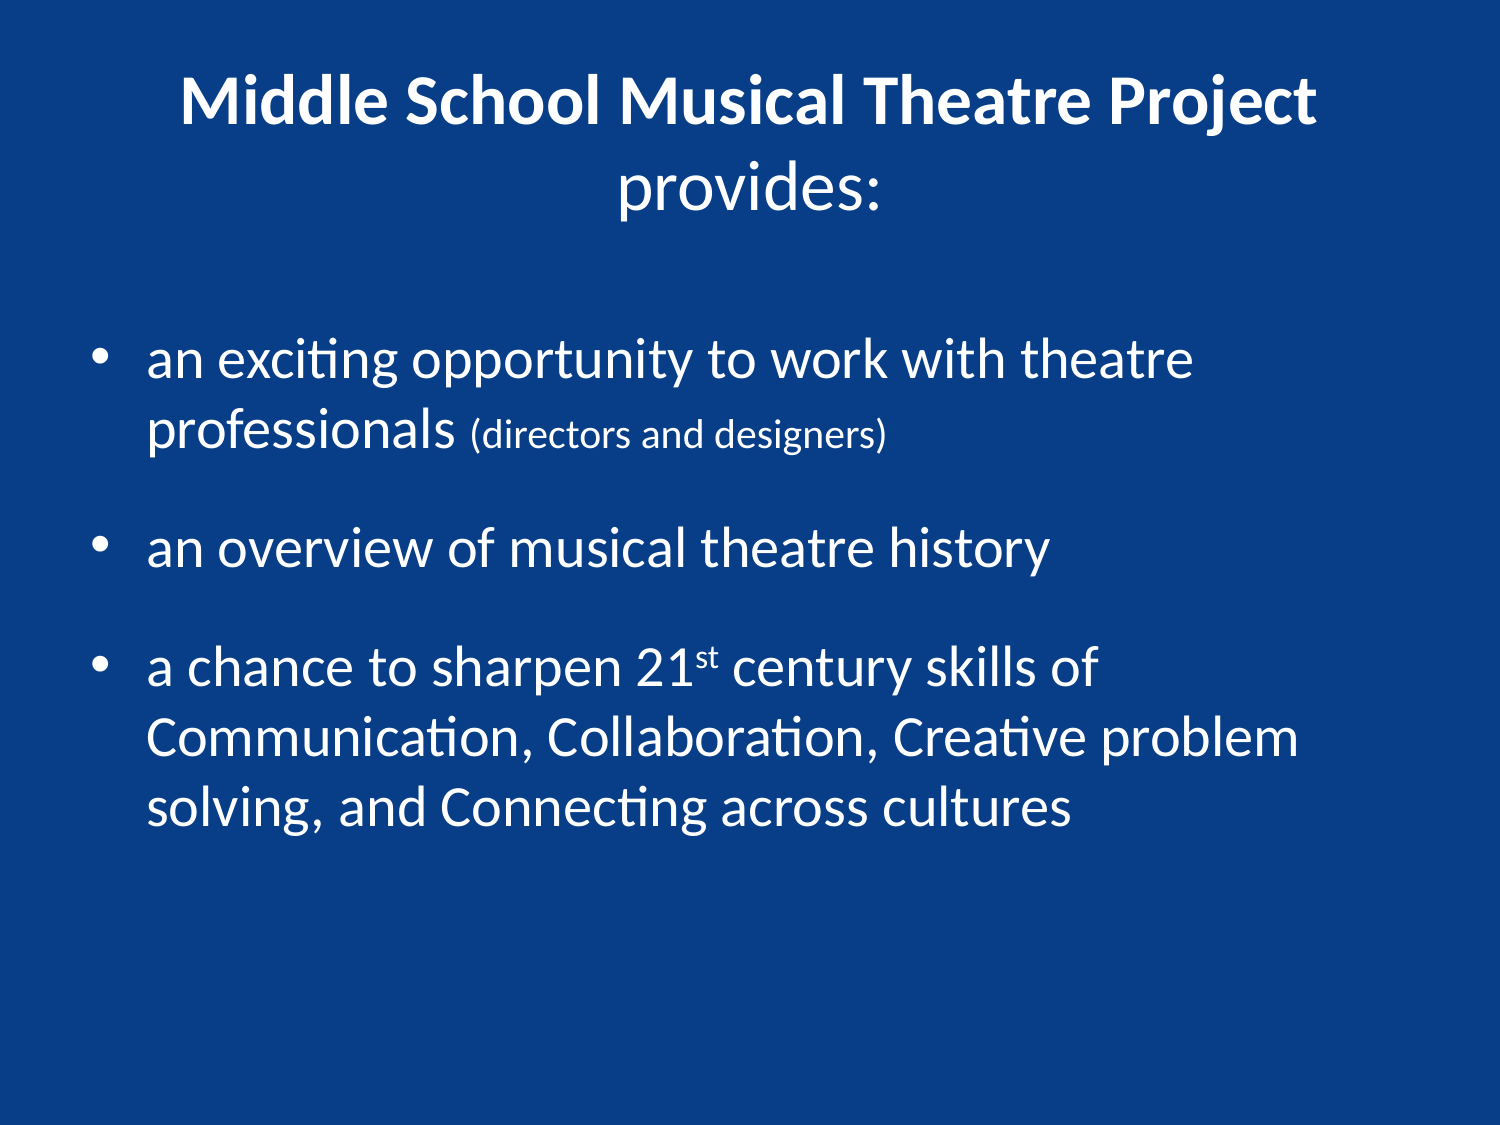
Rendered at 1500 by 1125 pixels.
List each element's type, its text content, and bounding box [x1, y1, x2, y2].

list an exciting opportunity to work with theatre professionals (directors and designers) an overview of musical theatre history a chance to sharpen 21st century skills of Communication, Collaboration, Creative problem solving, and Connecting across cultures [75, 312, 1425, 1005]
title Middle School Musical Theatre Project provides: [0, 45, 1500, 233]
